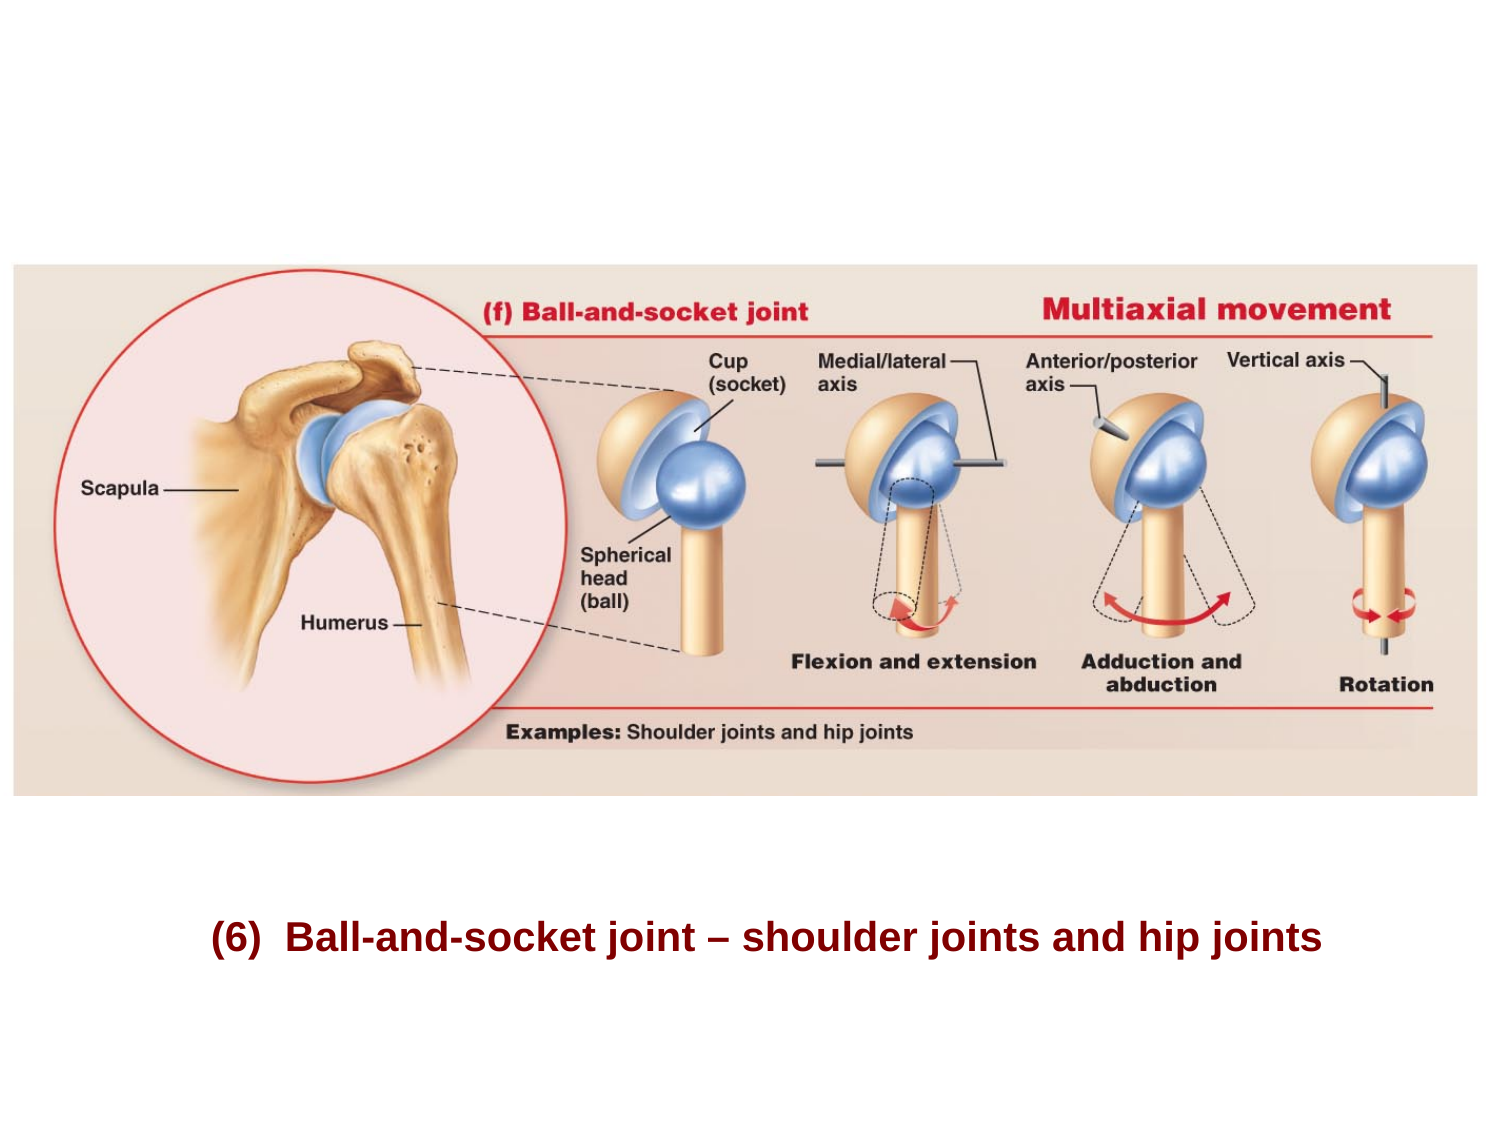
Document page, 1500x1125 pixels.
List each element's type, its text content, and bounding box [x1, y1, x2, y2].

picture [3, 254, 1488, 796]
text_box (6) Ball-and-socket joint – shoulder joints and hip joints [196, 902, 1339, 968]
